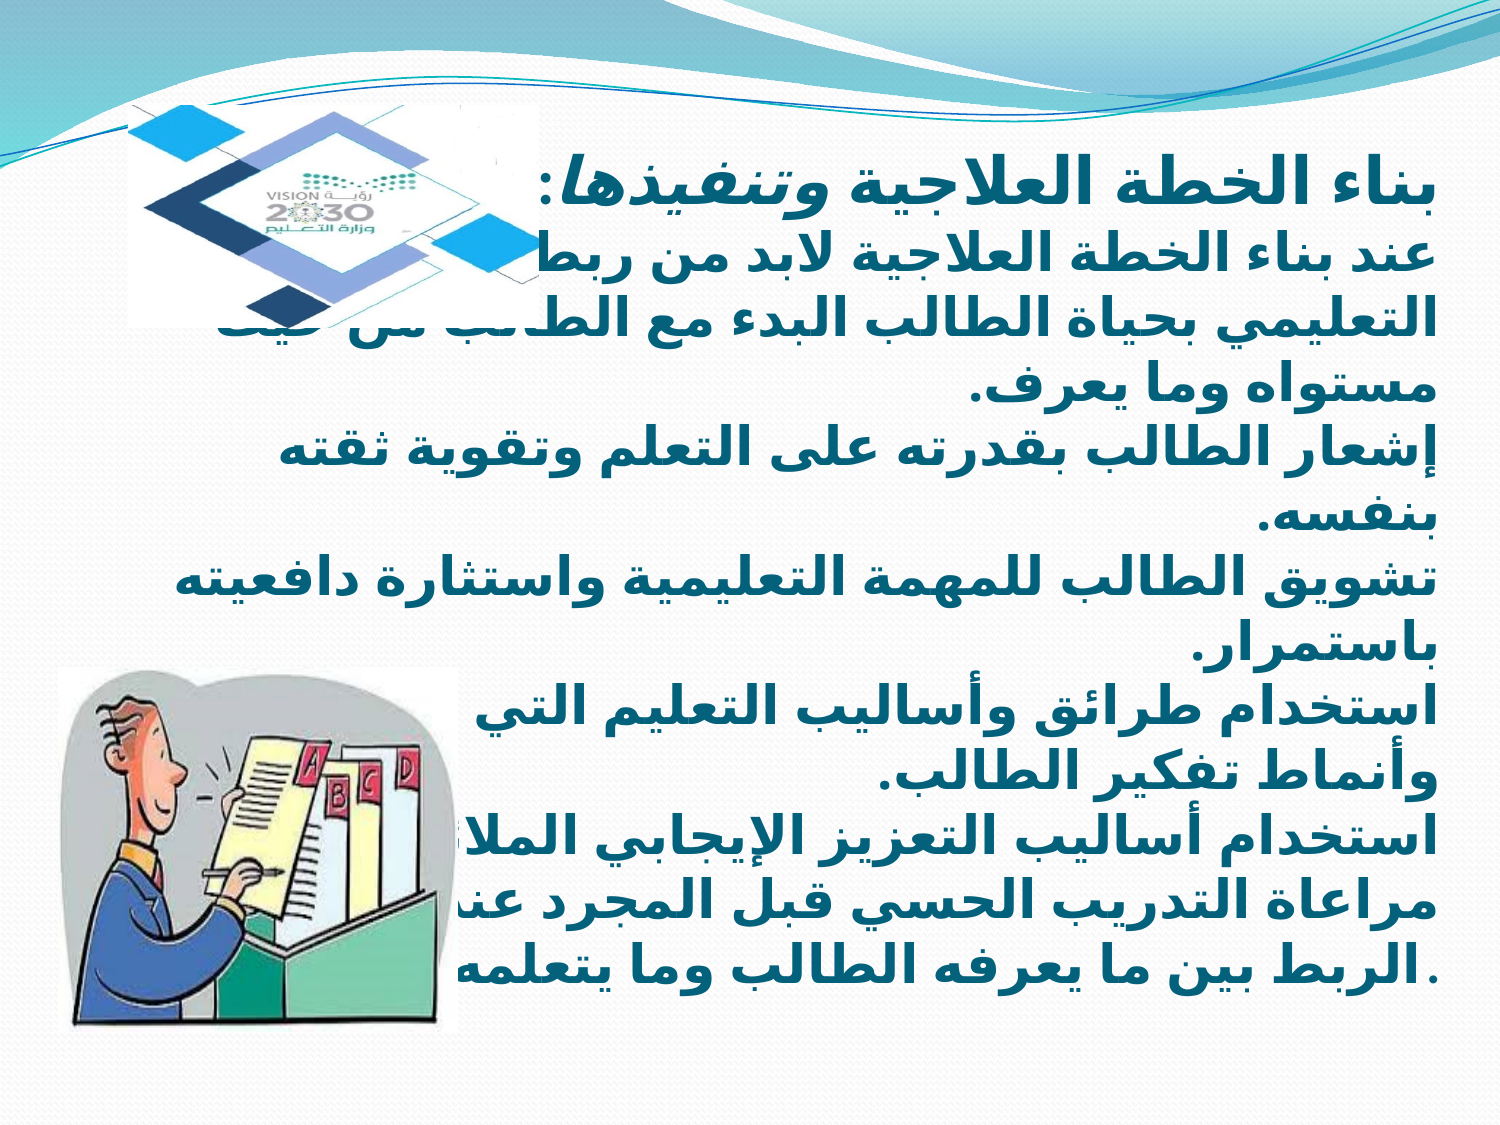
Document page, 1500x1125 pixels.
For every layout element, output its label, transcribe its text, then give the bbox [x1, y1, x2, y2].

picture [128, 105, 540, 329]
table_cell [121, 128, 547, 342]
table_cell [70, 669, 464, 1045]
title :بناء الخطة العلاجية وتنفيذها عند بناء الخطة العلاجية لابد من ربط المحتوى التعليمي بحياة الطالب البدء مع الطالب من حيث مستواه وما يعرف. إشعار الطالب بقدرته على التعلم وتقوية ثقته بنفسه. تشويق الطالب للمهمة التعليمية واستثارة دافعيته باستمرار. استخدام طرائق وأساليب التعليم التي تتناسب وأنماط تفكير الطالب. استخدام أساليب التعزيز الإيجابي الملائمة. مراعاة التدريب الحسي قبل المجرد عند لزومه. الربط بين ما يعرفه الطالب وما يتعلمه حديثاً. [70, 128, 1441, 1067]
picture [58, 667, 458, 1032]
